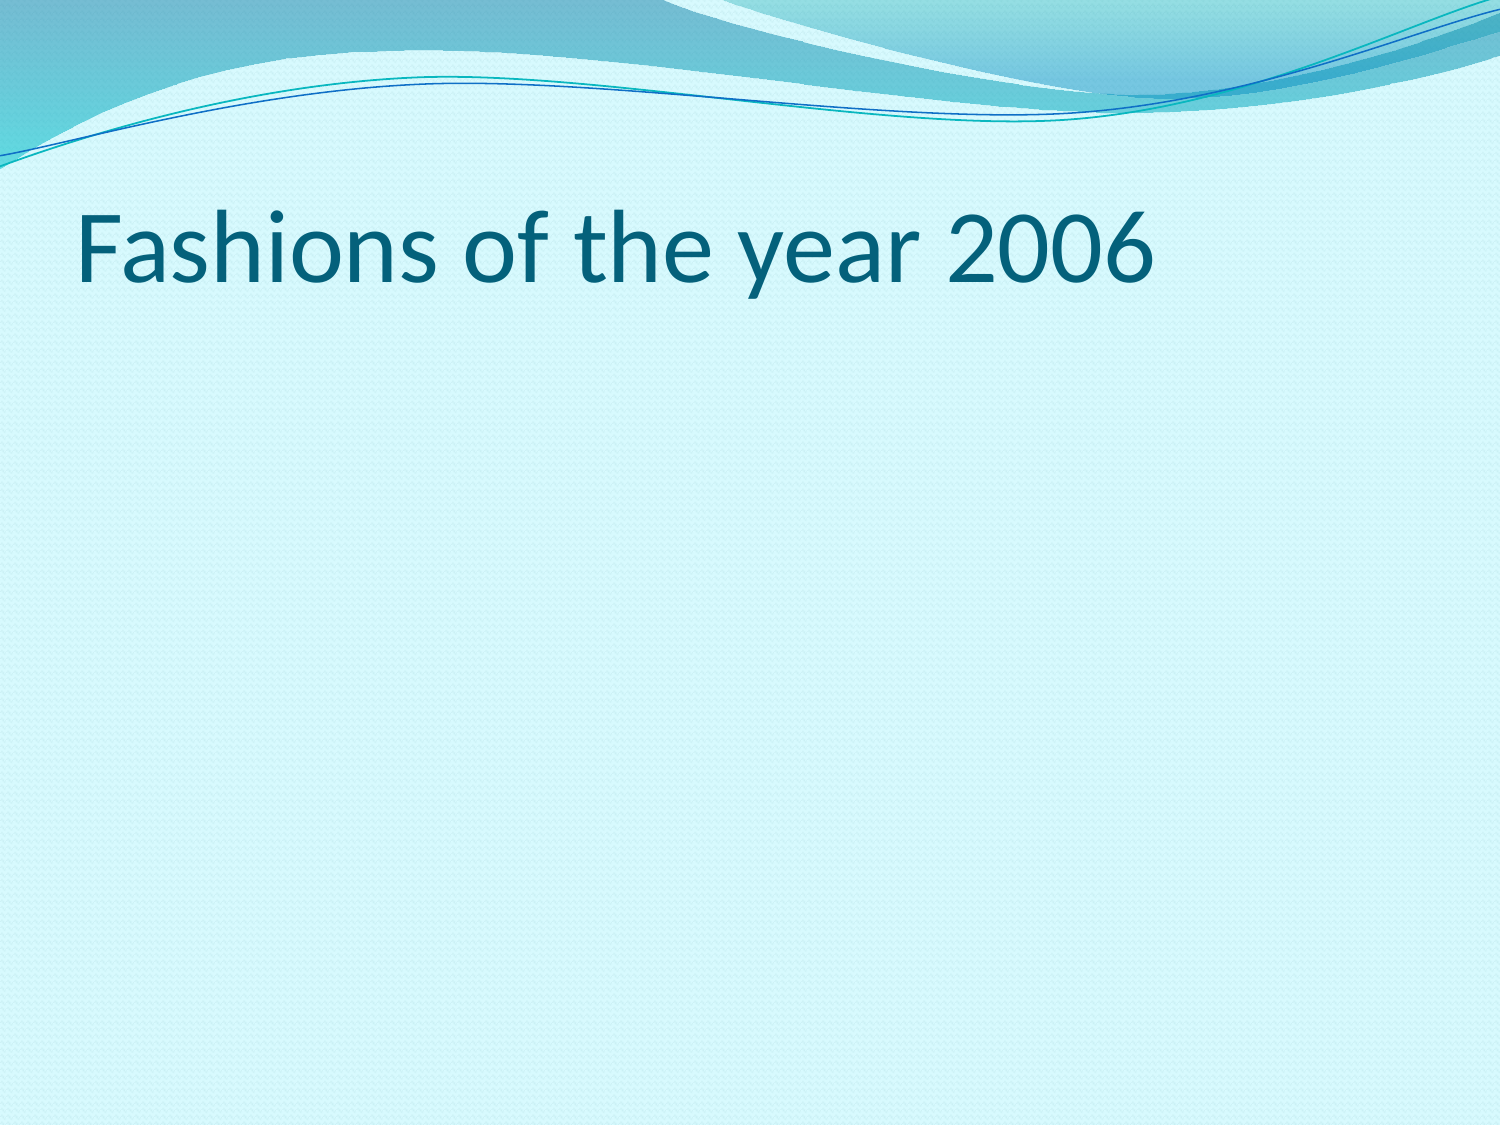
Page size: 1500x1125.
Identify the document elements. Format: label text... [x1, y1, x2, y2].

title Fashions of the year 2006 [75, 115, 1425, 303]
